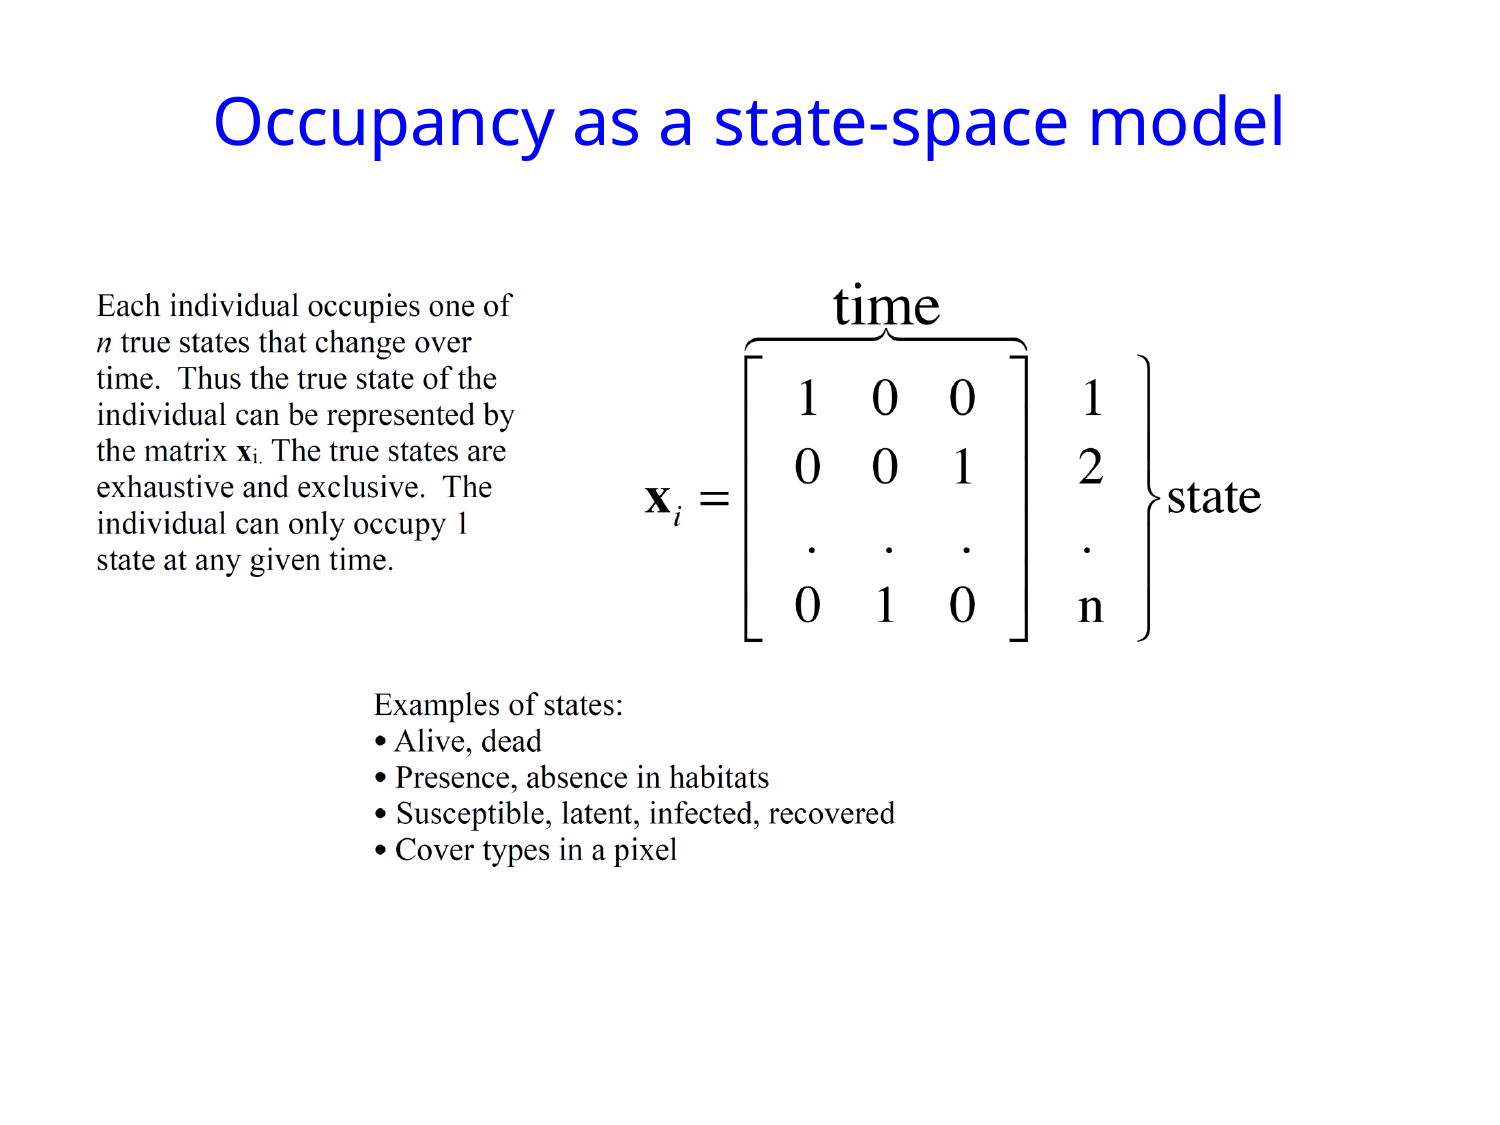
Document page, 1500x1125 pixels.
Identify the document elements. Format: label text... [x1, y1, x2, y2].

title Occupancy as a state-space model [75, 24, 1425, 213]
picture [49, 237, 1375, 972]
